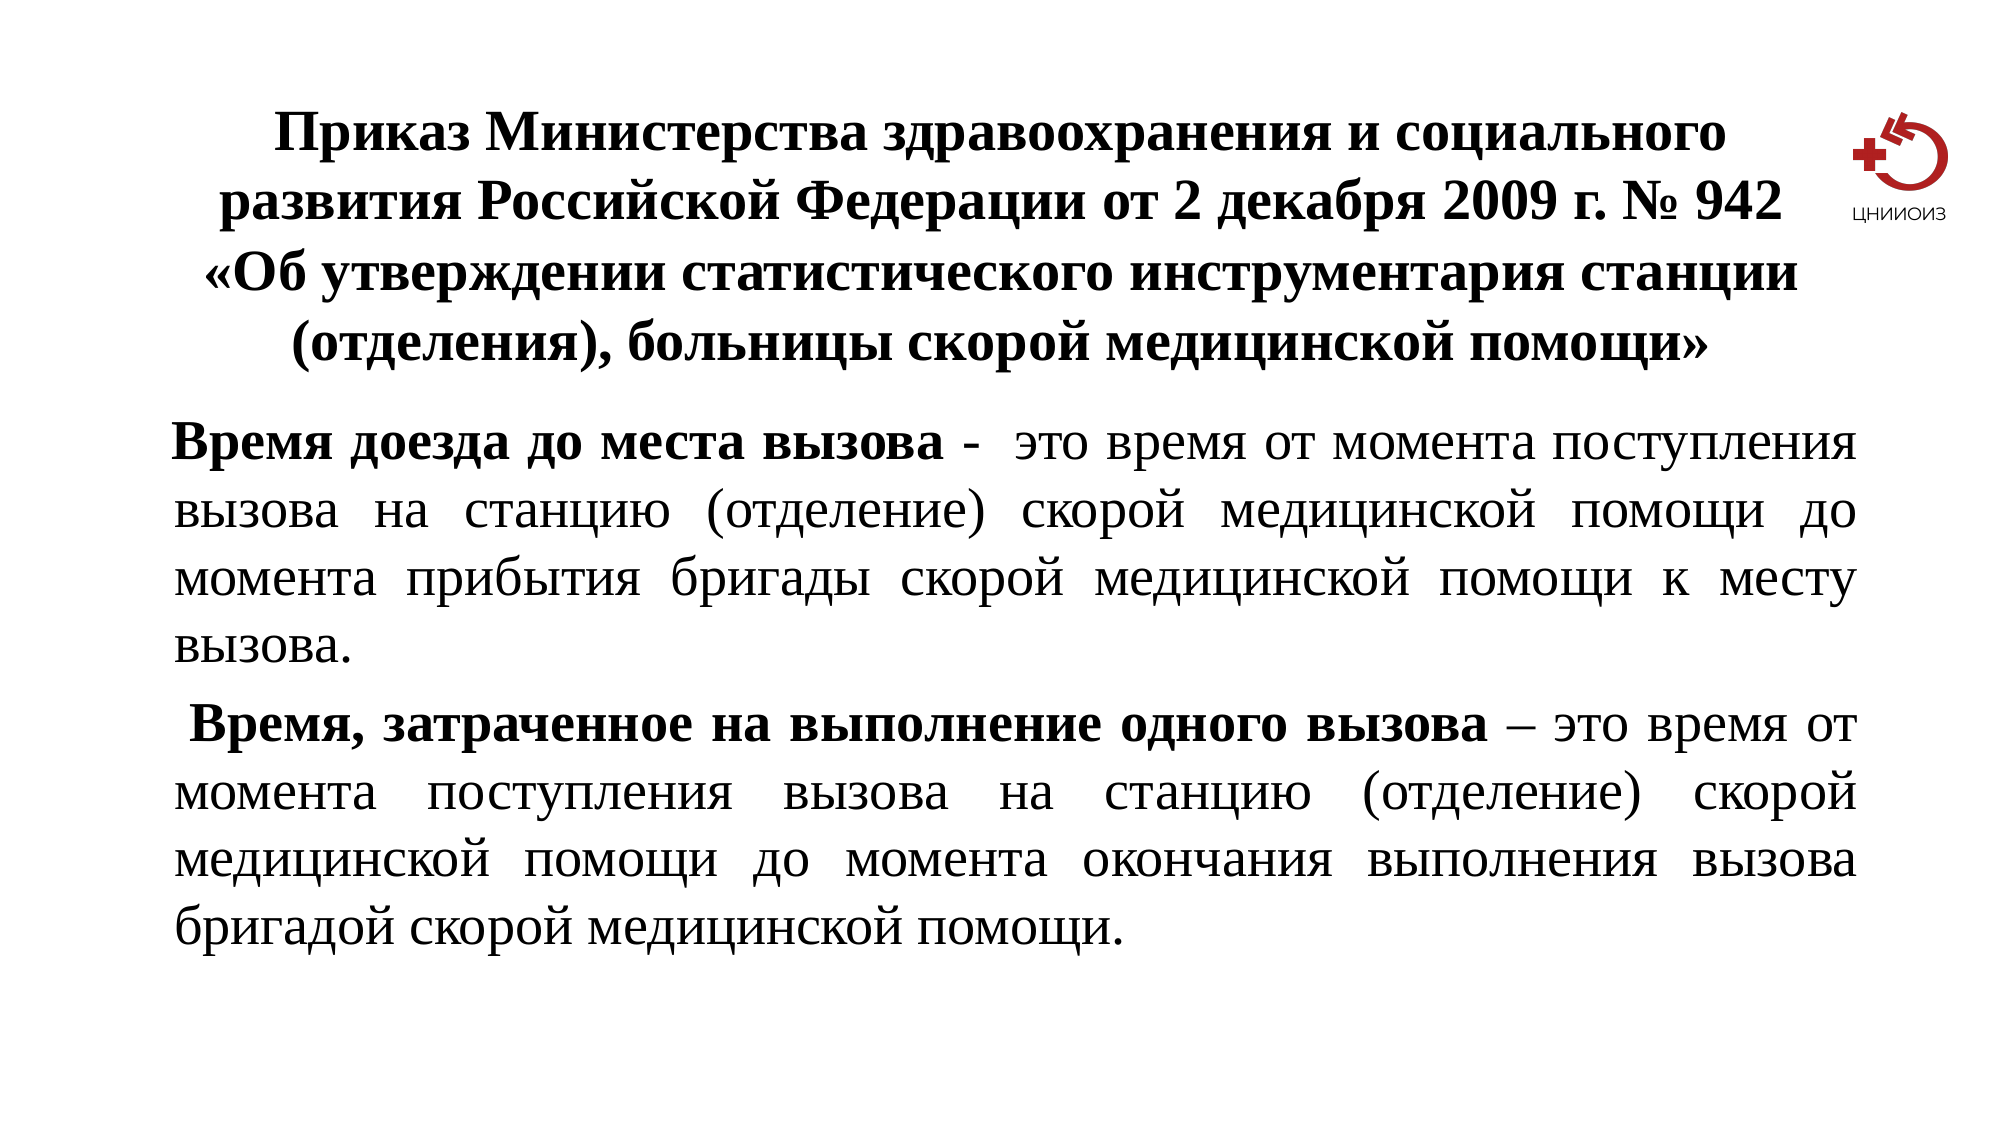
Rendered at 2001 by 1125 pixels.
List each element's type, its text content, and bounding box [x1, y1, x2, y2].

picture [1853, 112, 1948, 223]
list Время доезда до места вызова - это время от момента поступления вызова на станцию (отделение) скорой медицинской помощи до момента прибытия бригады скорой медицинской помощи к месту вызова. Время, затраченное на выполнение одного вызова – это время от момента поступления вызова на станцию (отделение) скорой медицинской помощи до момента окончания выполнения вызова бригадой скорой медицинской помощи. [102, 391, 1874, 1065]
title Приказ Министерства здравоохранения и социального развития Российской Федерации от 2 декабря 2009 г. № 942 «Об утверждении статистического инструментария станции (отделения), больницы скорой медицинской помощи» [169, 78, 1834, 386]
